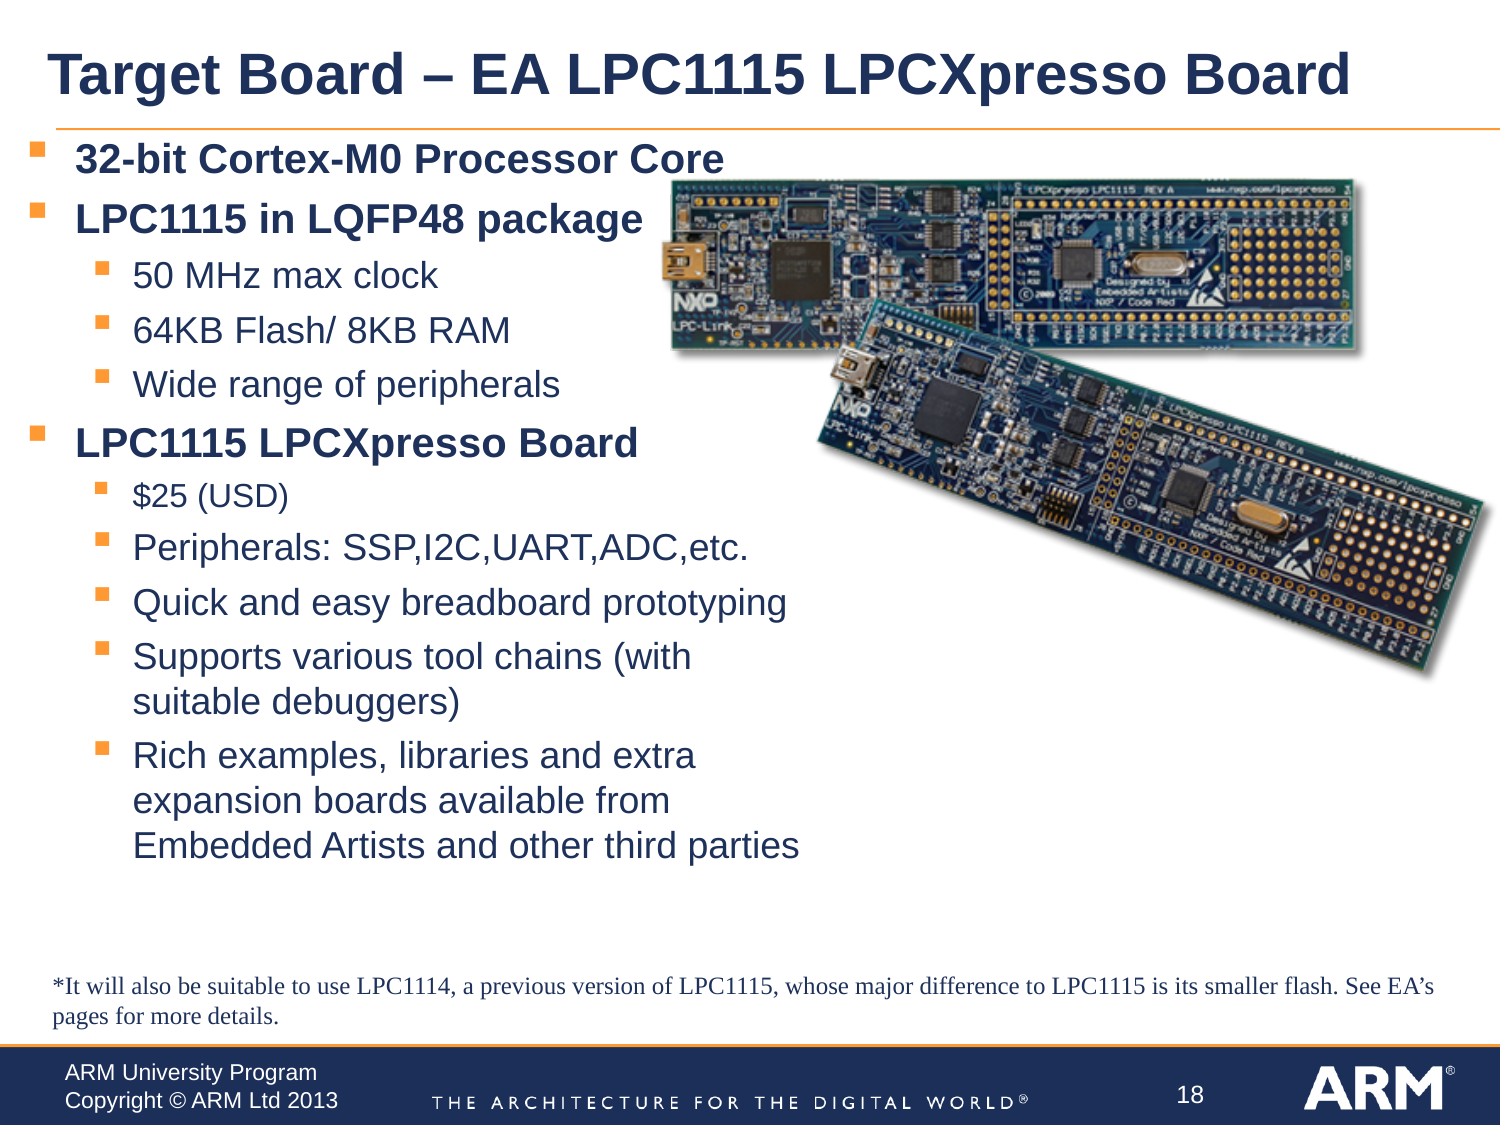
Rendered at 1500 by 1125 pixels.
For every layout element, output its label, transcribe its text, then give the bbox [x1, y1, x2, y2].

list 32-bit Cortex-M0 Processor Core LPC1115 in LQFP48 package 50 MHz max clock 64KB Flash/ 8KB RAM Wide range of peripherals LPC1115 LPCXpresso Board $25 (USD) Peripherals: SSP,I2C,UART,ADC,etc. Quick and easy breadboard prototyping Supports various tool chains (with suitable debuggers) Rich examples, libraries and extra expansion boards available from Embedded Artists and other third parties [12, 124, 826, 888]
picture [0, 1048, 1500, 1125]
picture [654, 170, 1500, 717]
text_box *It will also be suitable to use LPC1114, a previous version of LPC1115, whose major difference to LPC1115 is its smaller flash. See EA’s pages for more details. [37, 962, 1475, 1038]
title Target Board – EA LPC1115 LPCXpresso Board [34, 1, 1500, 141]
